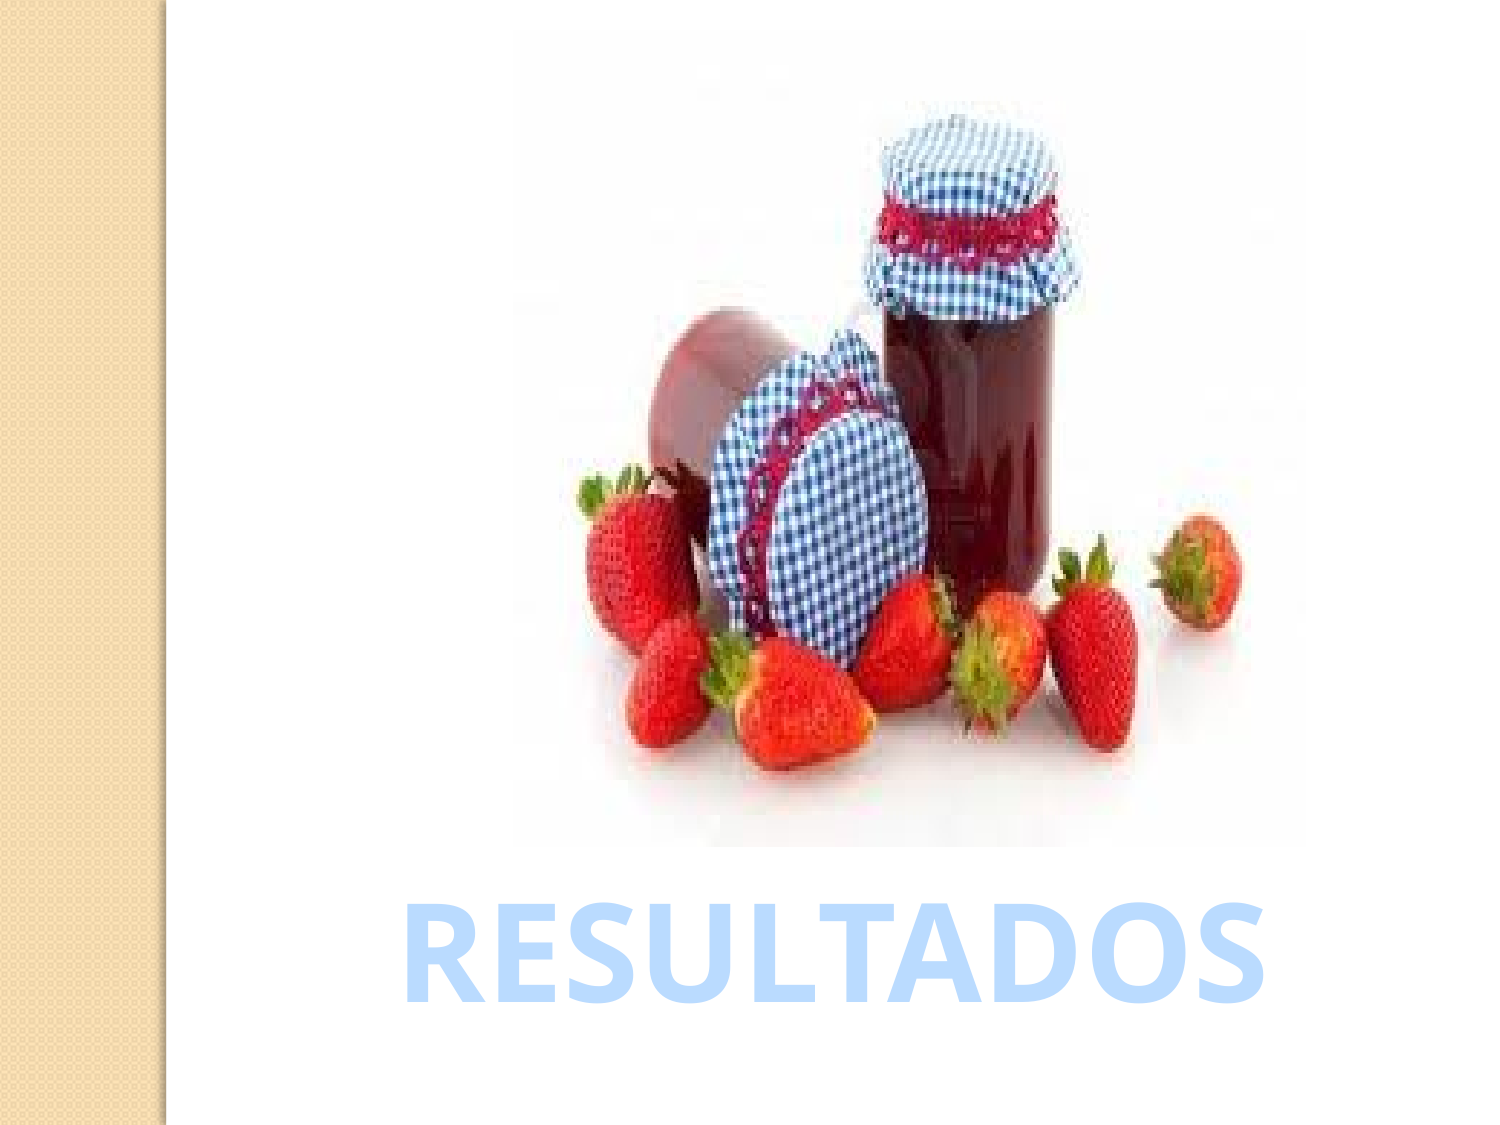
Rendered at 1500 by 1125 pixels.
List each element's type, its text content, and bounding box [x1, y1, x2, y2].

picture [513, 30, 1306, 847]
text_box RESULTADOS [230, 857, 1435, 1038]
